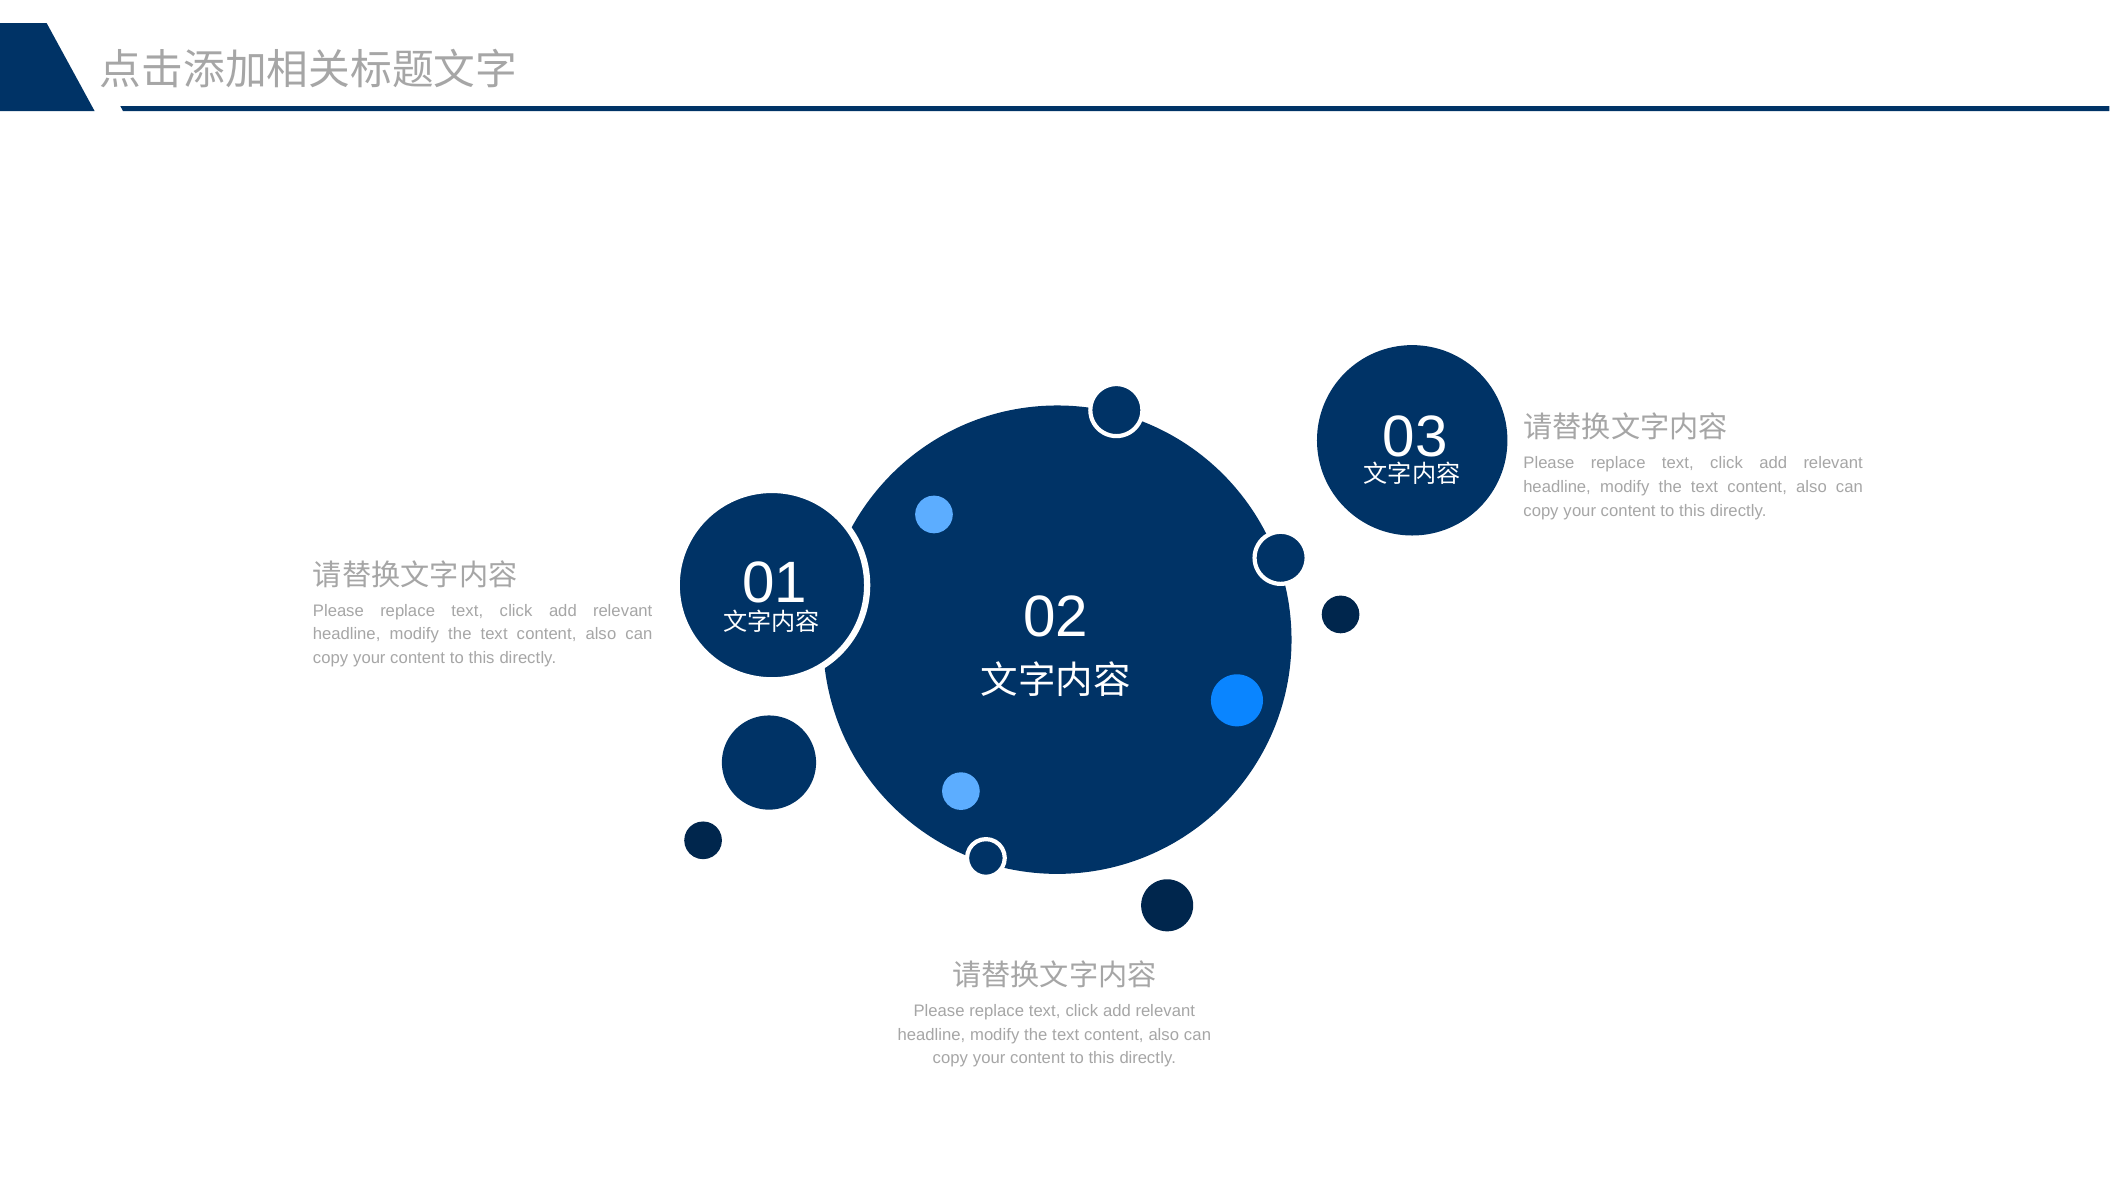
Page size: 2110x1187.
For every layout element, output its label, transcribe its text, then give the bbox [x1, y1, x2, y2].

text_box [118, 104, 2110, 113]
text_box [0, 22, 97, 113]
text_box Please replace text, click add relevant headline, modify the text content, also can copy your content to this directly. [312, 595, 653, 668]
text_box 点击添加相关标题文字 [99, 42, 603, 93]
text_box Please replace text, click add relevant headline, modify the text content, also can copy your content to this directly. [1523, 447, 1864, 520]
text_box Please replace text, click add relevant headline, modify the text content, also can copy your content to this directly. [884, 995, 1225, 1068]
text_box 请替换文字内容 [1523, 401, 1781, 444]
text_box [676, 345, 1508, 932]
text_box 请替换文字内容 [925, 949, 1184, 992]
text_box 请替换文字内容 [312, 549, 571, 592]
